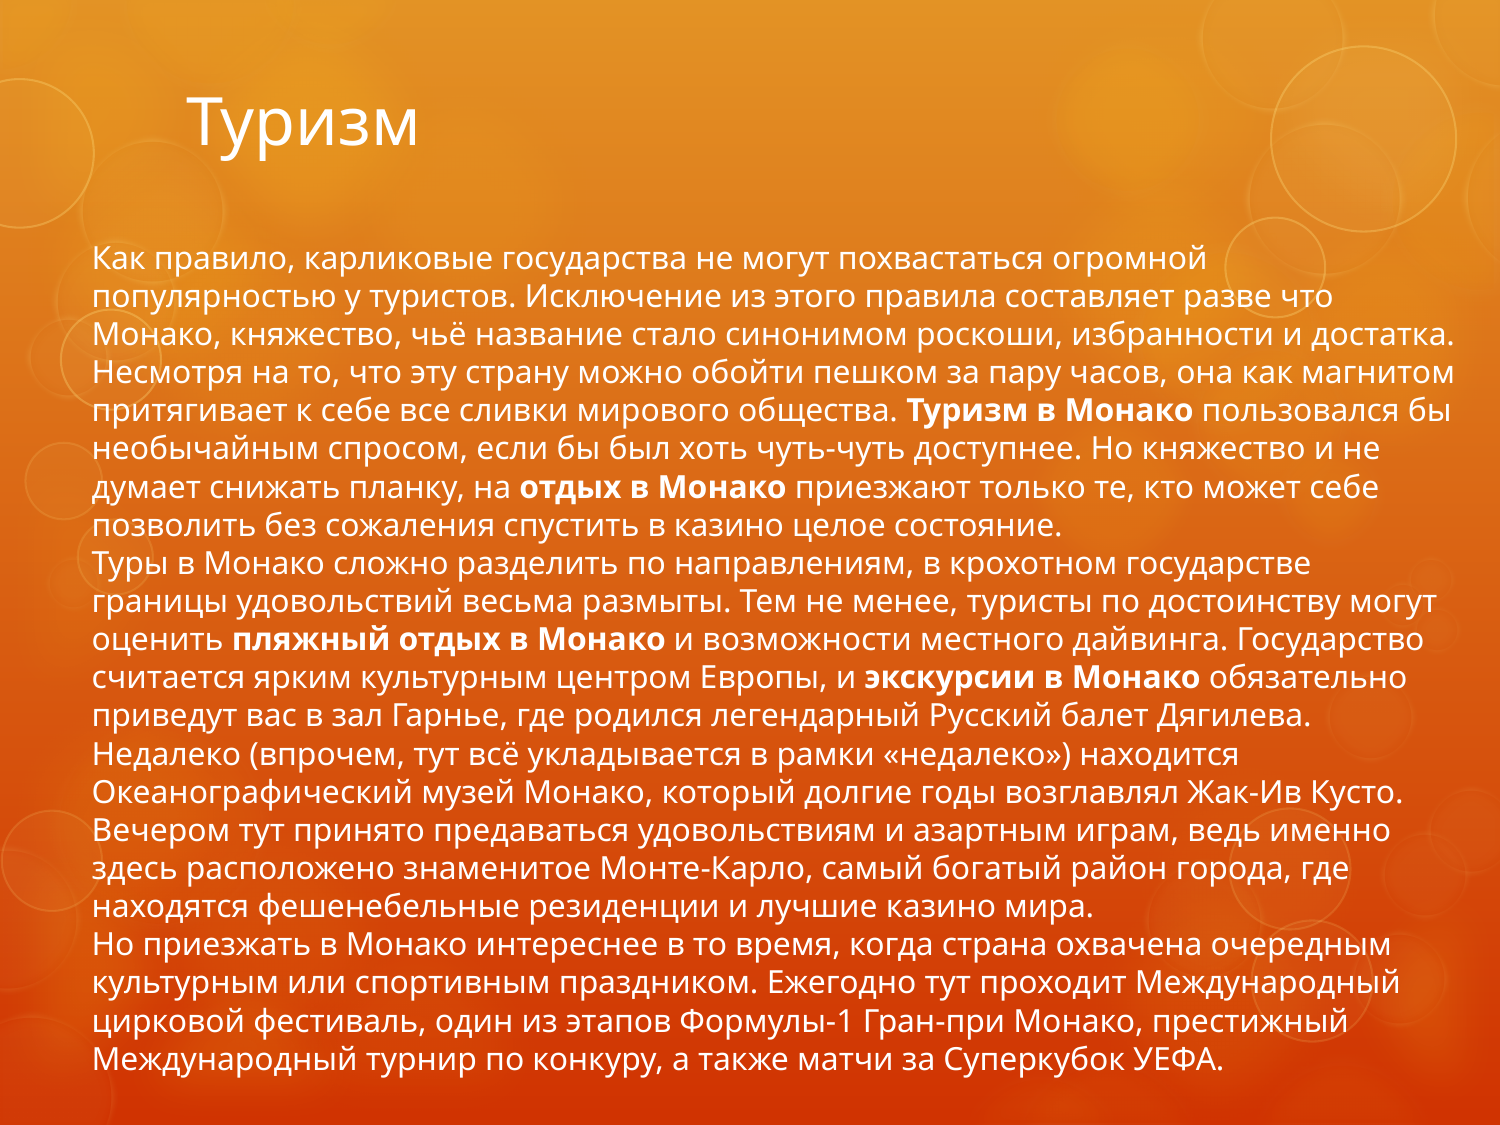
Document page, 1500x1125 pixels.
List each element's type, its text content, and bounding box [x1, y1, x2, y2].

title Туризм [171, 42, 1340, 195]
list Как правило, карликовые государства не могут похвастаться огромной популярностью у туристов. Исключение из этого правила составляет разве что Монако, княжество, чьё название стало синонимом роскоши, избранности и достатка. Несмотря на то, что эту страну можно обойти пешком за пару часов, она как магнитом притягивает к себе все сливки мирового общества. Туризм в Монако пользовался бы необычайным спросом, если бы был хоть чуть-чуть доступнее. Но княжество и не думает снижать планку, на отдых в Монако приезжают только те, кто может себе позволить без сожаления спустить в казино целое состояние. Туры в Монако сложно разделить по направлениям, в крохотном государстве границы удовольствий весьма размыты. Тем не менее, туристы по достоинству могут оценить пляжный отдых в Монако и возможности местного дайвинга. Государство считается ярким культурным центром Европы, и экскурсии в Монако обязательно приведут вас в зал Гарнье, где родился легендарный Русский балет Дягилева. Недалеко (впрочем, тут всё укладывается в рамки «недалеко») находится Океанографический музей Монако, который долгие годы возглавлял Жак-Ив Кусто. Вечером тут принято предаваться удовольствиям и азартным играм, ведь именно здесь расположено знаменитое Монте-Карло, самый богатый район города, где находятся фешенебельные резиденции и лучшие казино мира. Но приезжать в Монако интереснее в то время, когда страна охвачена очередным культурным или спортивным праздником. Ежегодно тут проходит Международный цирковой фестиваль, один из этапов Формулы-1 Гран-при Монако, престижный Международный турнир по конкуру, а также матчи за Суперкубок УЕФА. [76, 219, 1471, 1094]
